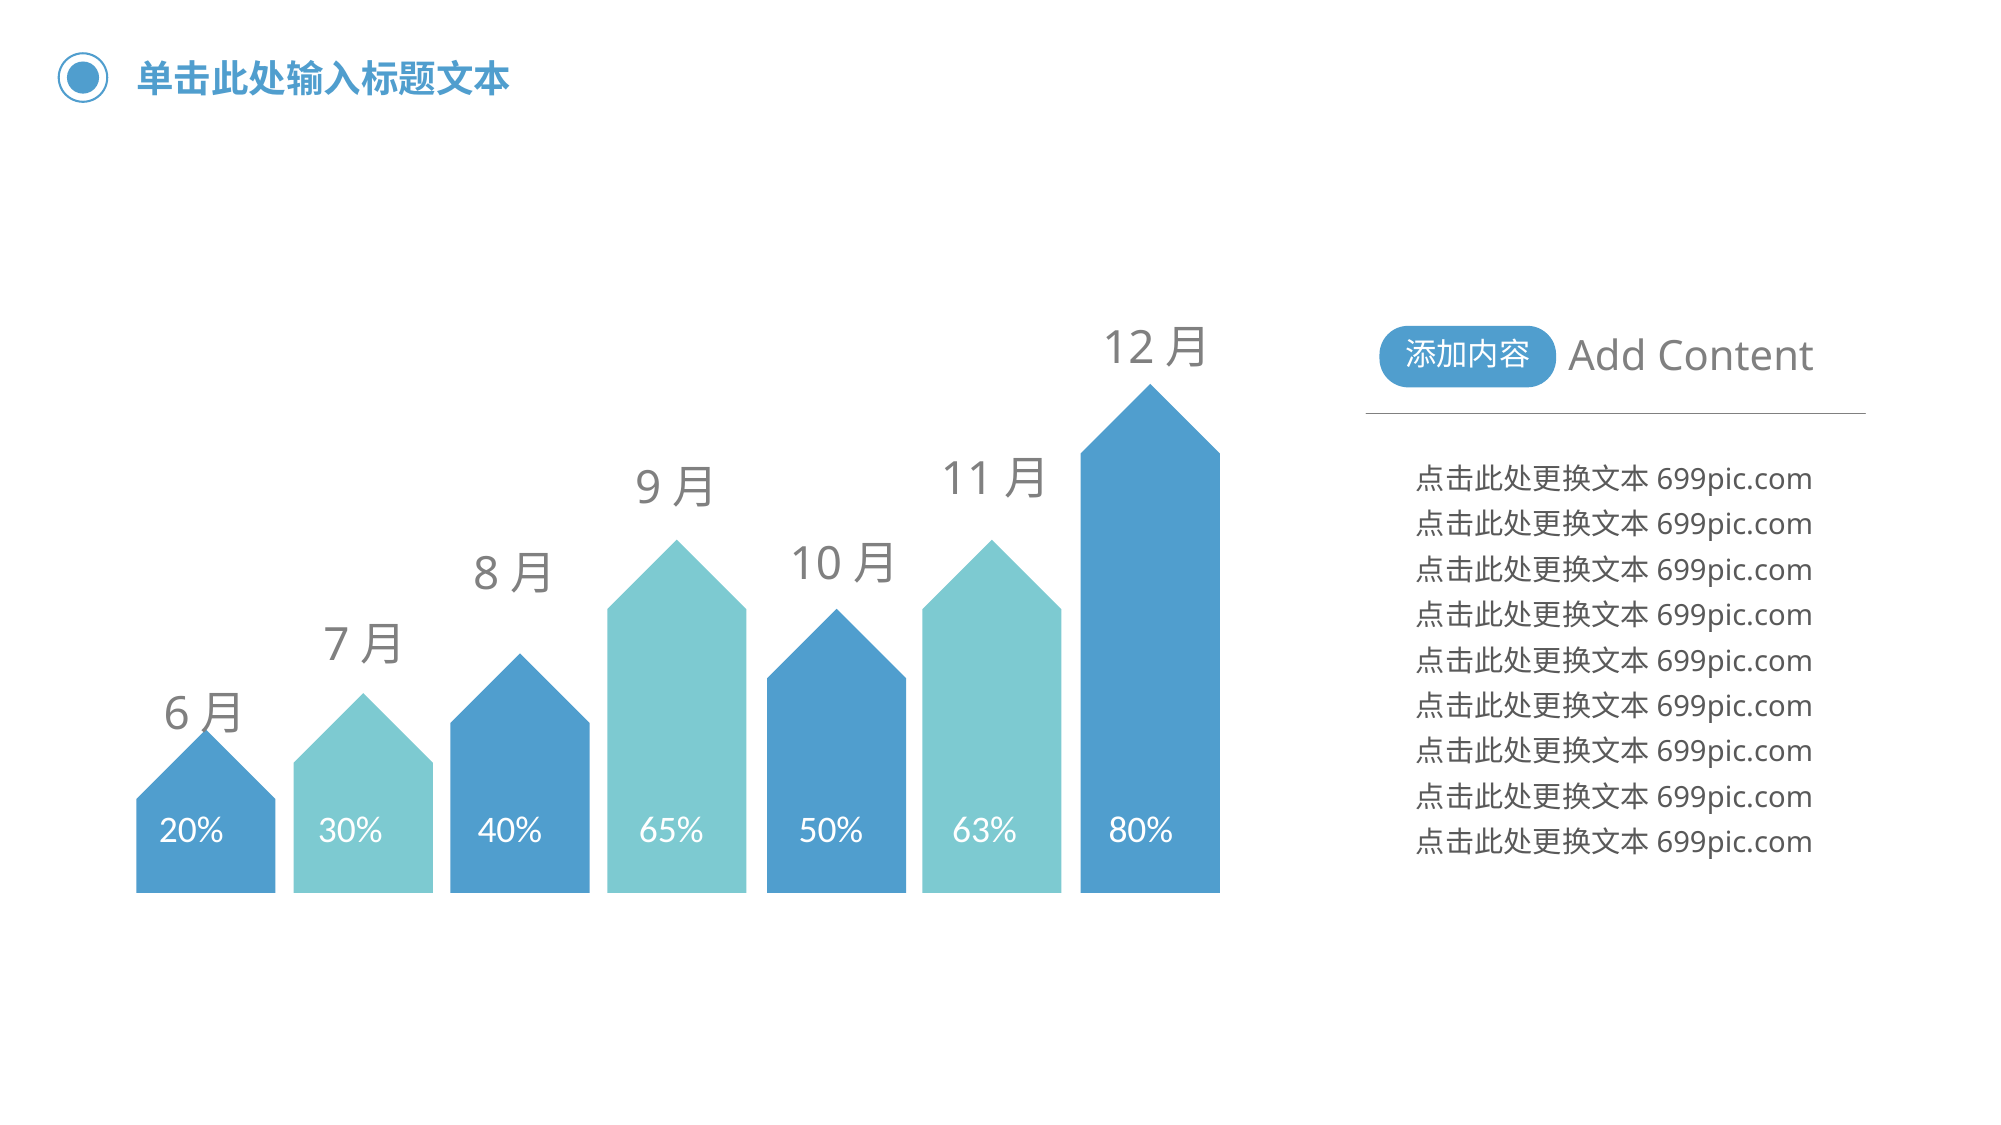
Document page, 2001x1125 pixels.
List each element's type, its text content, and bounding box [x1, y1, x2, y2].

text_box 6月 [140, 672, 289, 751]
text_box [1080, 384, 1220, 893]
text_box 7月 [300, 603, 449, 681]
text_box 50% [775, 794, 915, 862]
text_box [141, 751, 271, 794]
text_box 11月 [918, 437, 1080, 515]
text_box 30% [295, 794, 435, 862]
text_box 63% [929, 794, 1069, 862]
text_box 65% [616, 794, 756, 862]
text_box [58, 47, 529, 108]
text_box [1365, 321, 1910, 414]
text_box 12月 [1079, 305, 1252, 384]
text_box 80% [1085, 794, 1225, 862]
text_box [450, 653, 590, 893]
text_box 9月 [612, 446, 760, 524]
text_box 点击此处更换文本699pic.com 点击此处更换文本699pic.com 点击此处更换文本699pic.com 点击此处更换文本699pic.com 点击此处更换文本699pic.com 点击此处更换文本699pic.com 点击此处更换文本699pic.com 点击此处更换文本699pic.com 点击此处更换文本699pic.com [1390, 437, 1951, 872]
text_box 10月 [767, 522, 943, 601]
text_box 20% [136, 794, 276, 862]
text_box [293, 693, 433, 893]
text_box 40% [454, 794, 594, 862]
text_box 8月 [450, 531, 598, 610]
text_box [136, 862, 276, 893]
text_box [922, 539, 1062, 893]
text_box [607, 539, 747, 893]
text_box [767, 608, 907, 893]
